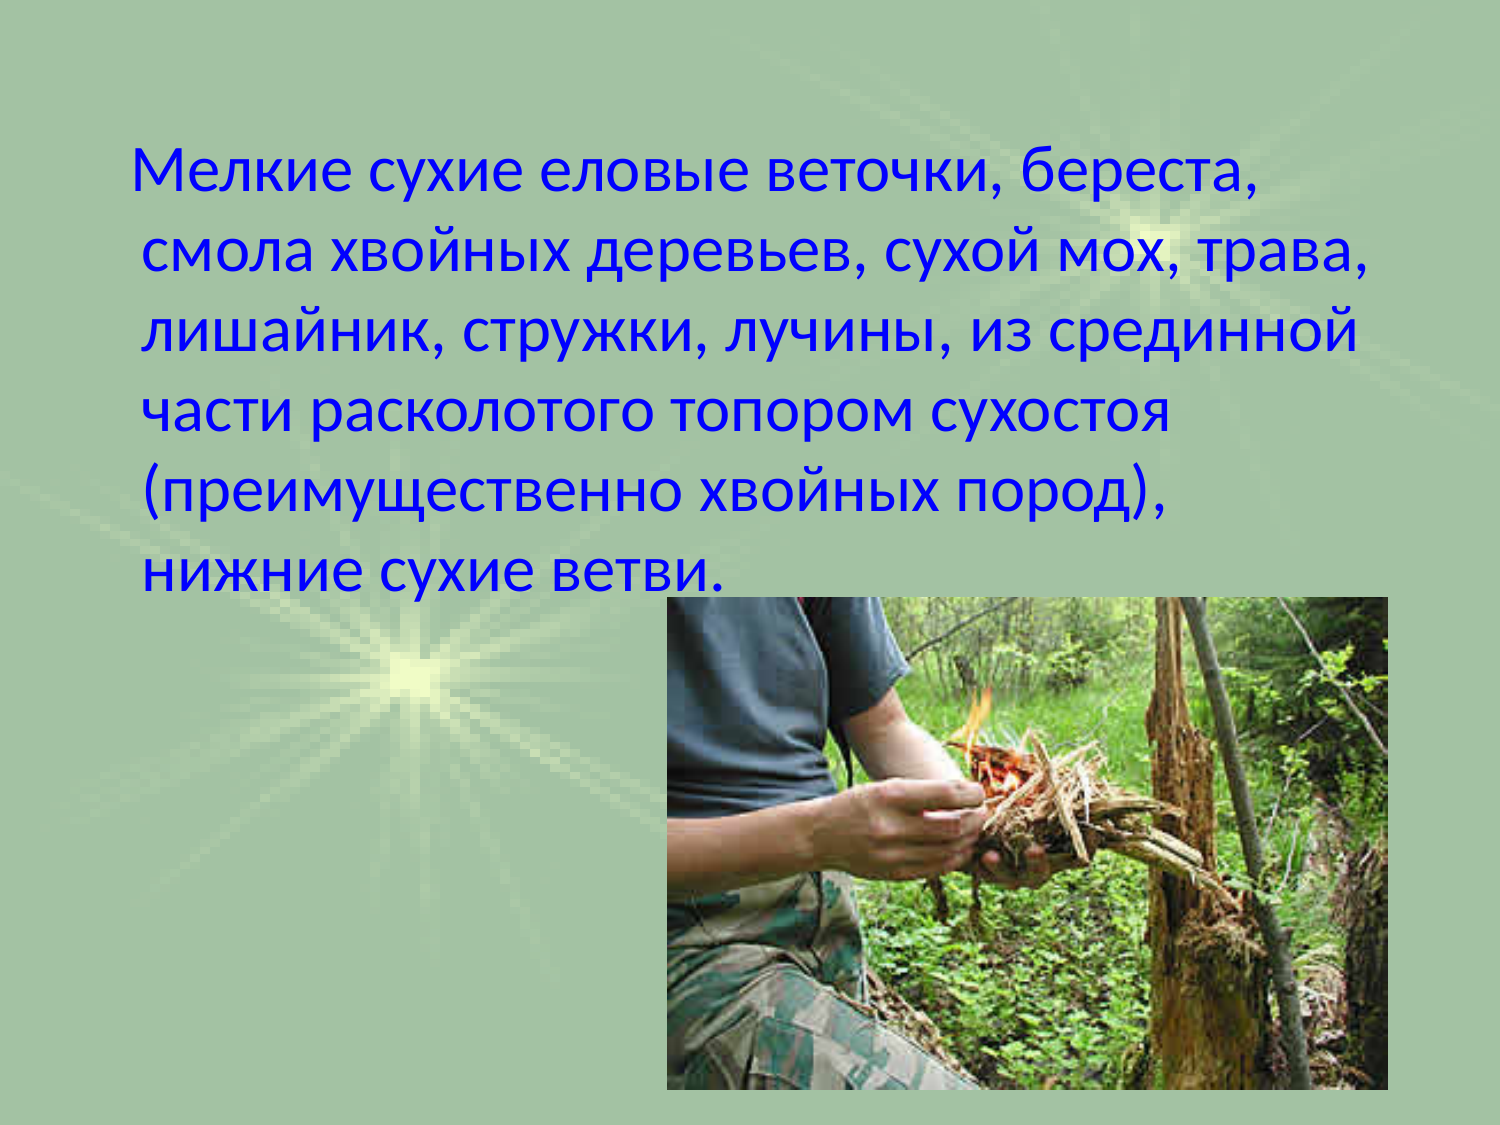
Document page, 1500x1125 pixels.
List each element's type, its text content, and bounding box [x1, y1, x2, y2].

picture [0, 0, 1500, 1125]
list Мелкие сухие еловые веточки, береста, смола хвойных деревьев, сухой мох, трава, лишайник, стружки, лучины, из срединной части расколотого топором сухостоя (преимущественно хвойных пород), нижние сухие ветви. [70, 117, 1421, 692]
